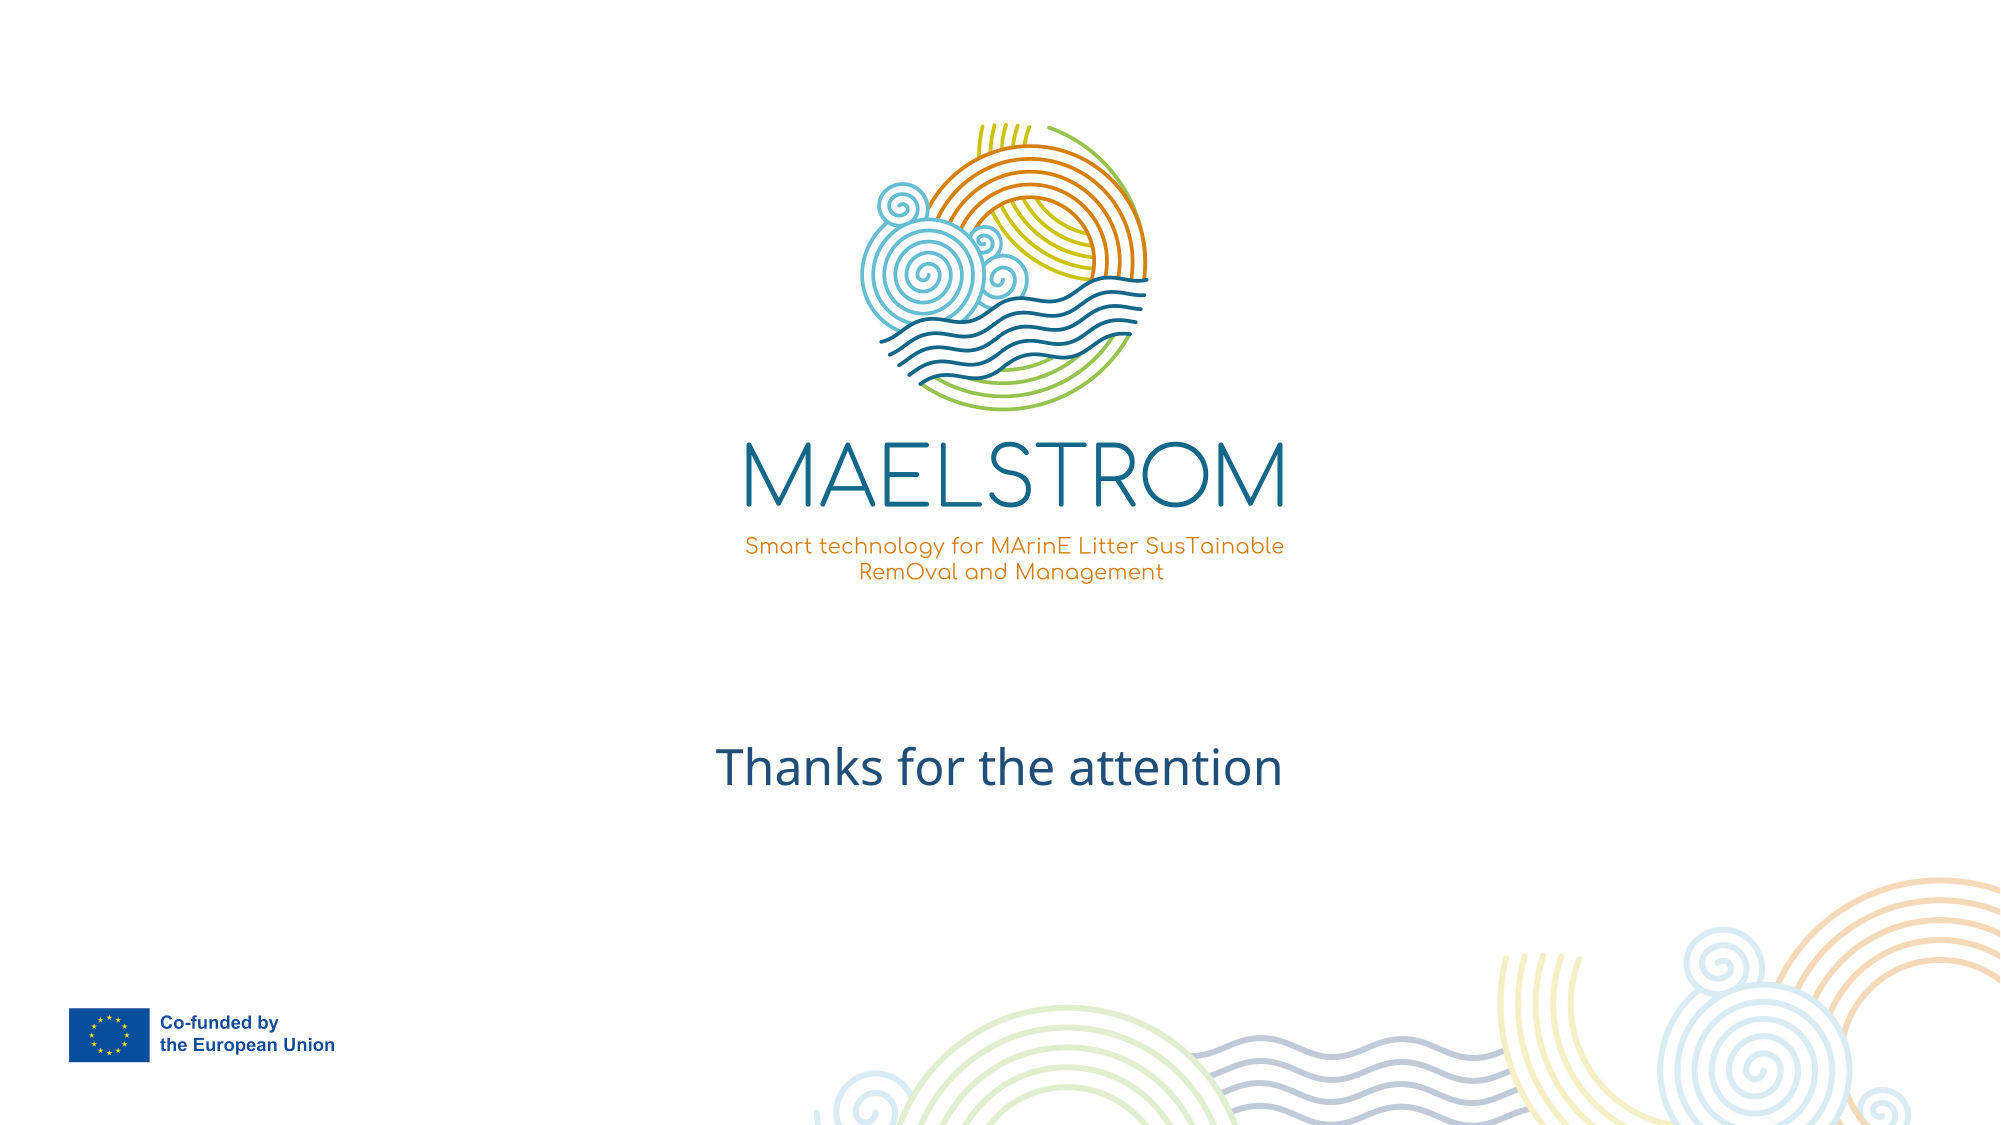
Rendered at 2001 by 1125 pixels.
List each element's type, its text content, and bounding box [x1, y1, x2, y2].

text_box Thanks for the attention [386, 727, 1614, 803]
picture [0, 0, 2001, 1125]
